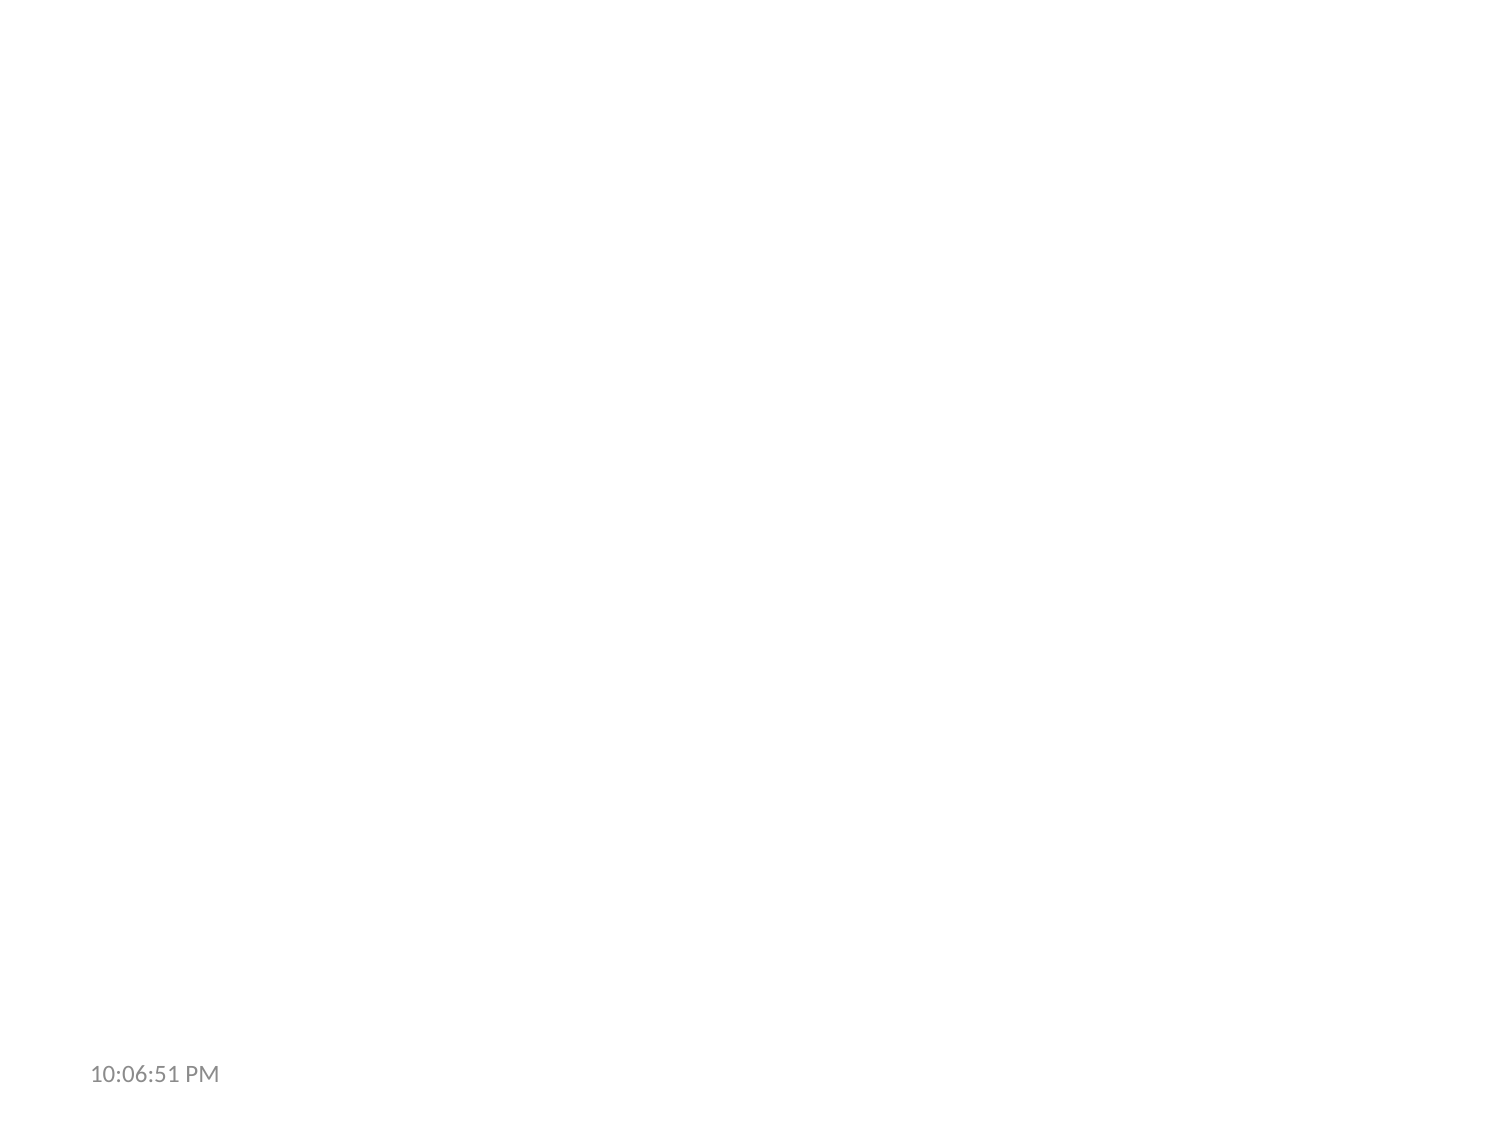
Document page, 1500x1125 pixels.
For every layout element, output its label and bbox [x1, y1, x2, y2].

slide_number [75, 1042, 425, 1103]
